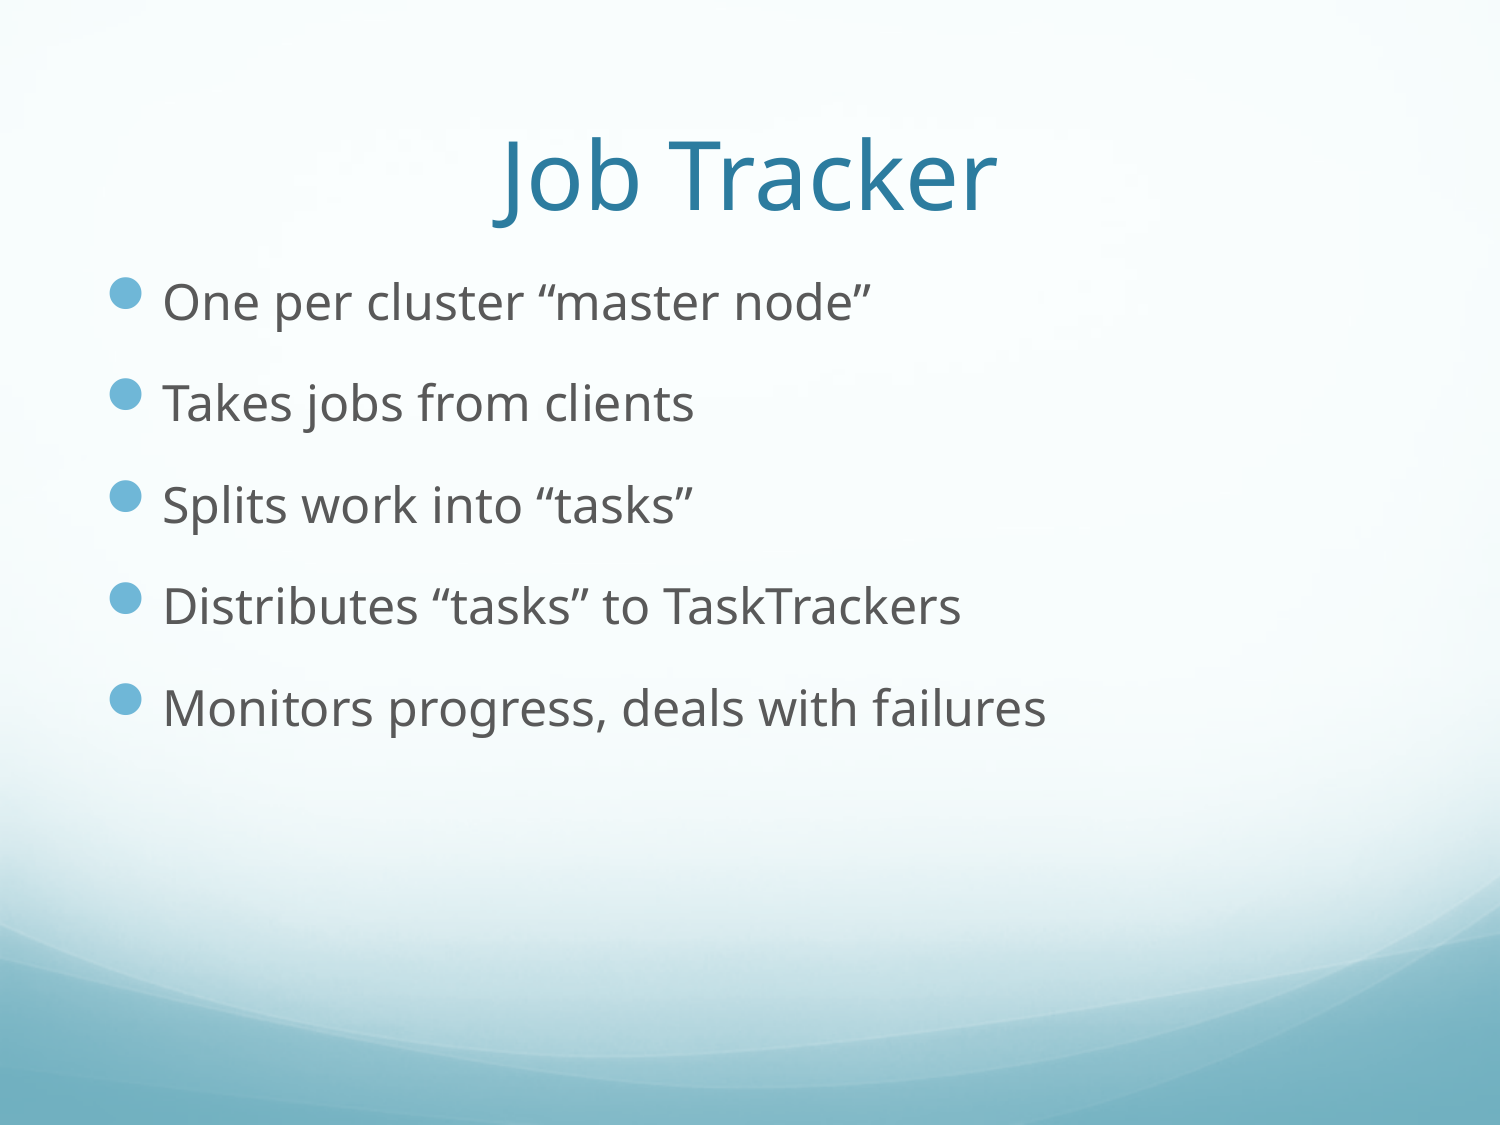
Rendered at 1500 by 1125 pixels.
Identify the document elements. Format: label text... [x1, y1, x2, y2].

list One per cluster “master node” Takes jobs from clients Splits work into “tasks” Distributes “tasks” to TaskTrackers Monitors progress, deals with failures [90, 262, 1410, 975]
title Job Tracker [90, 17, 1410, 237]
